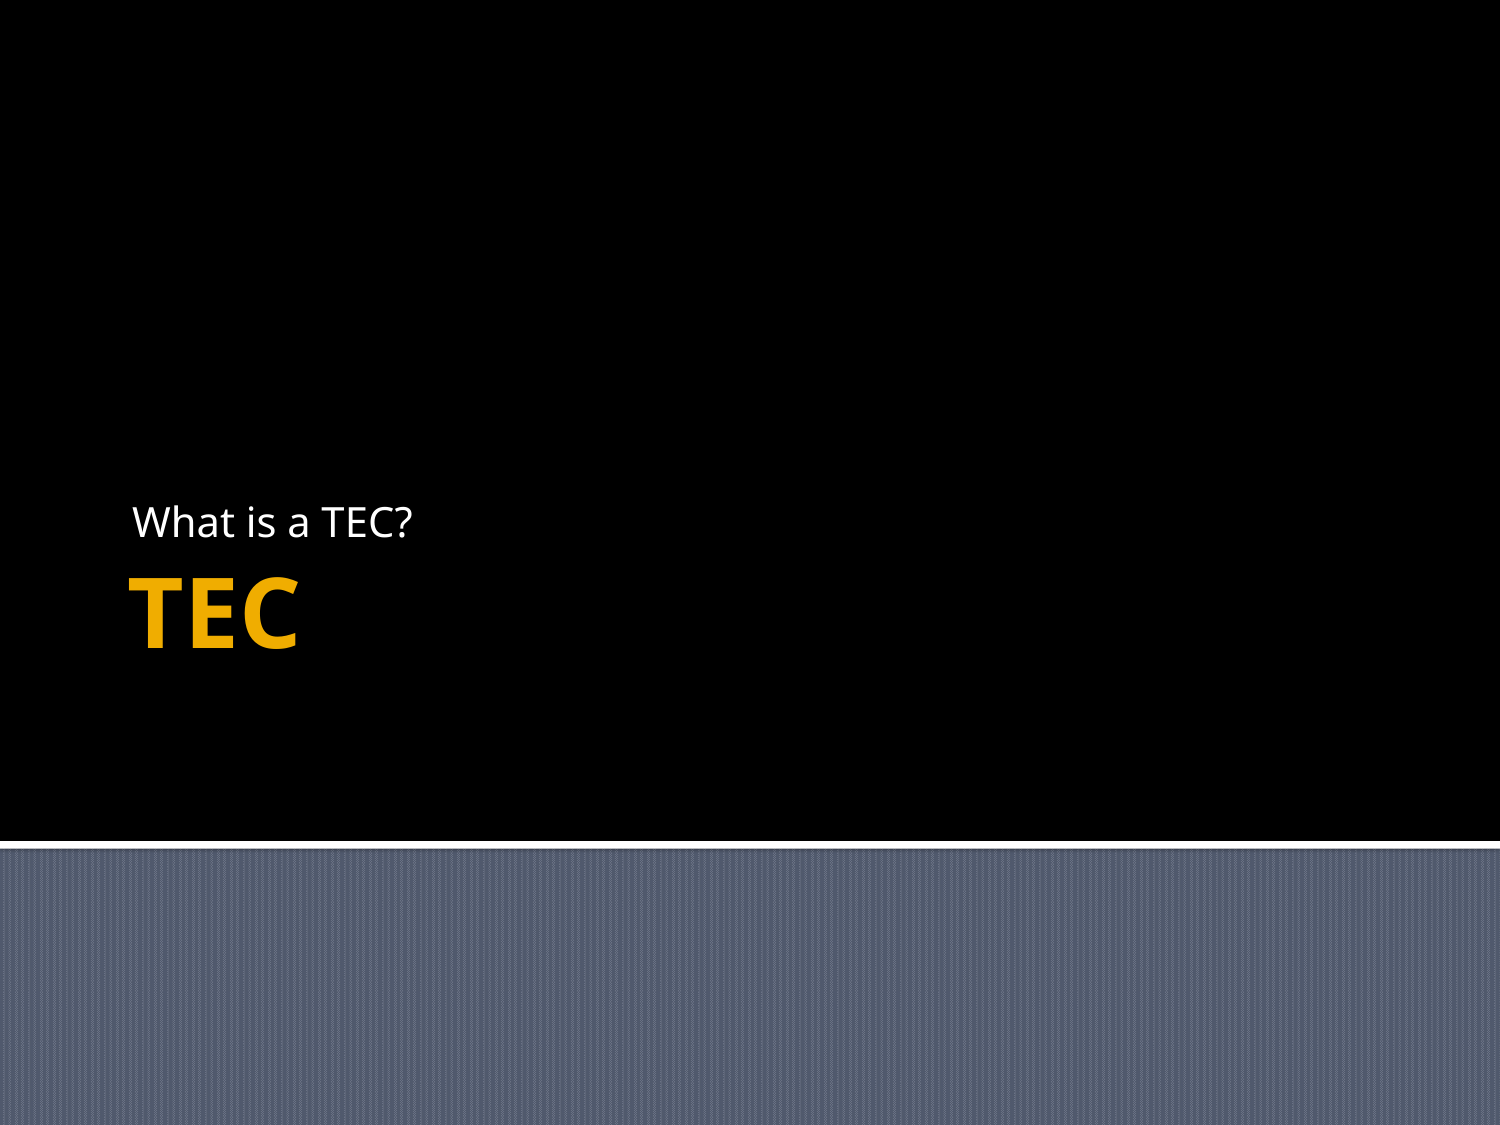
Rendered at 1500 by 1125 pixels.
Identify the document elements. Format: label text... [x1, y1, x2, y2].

title TEC [112, 550, 1438, 825]
subtitle What is a TEC? [112, 299, 1438, 546]
